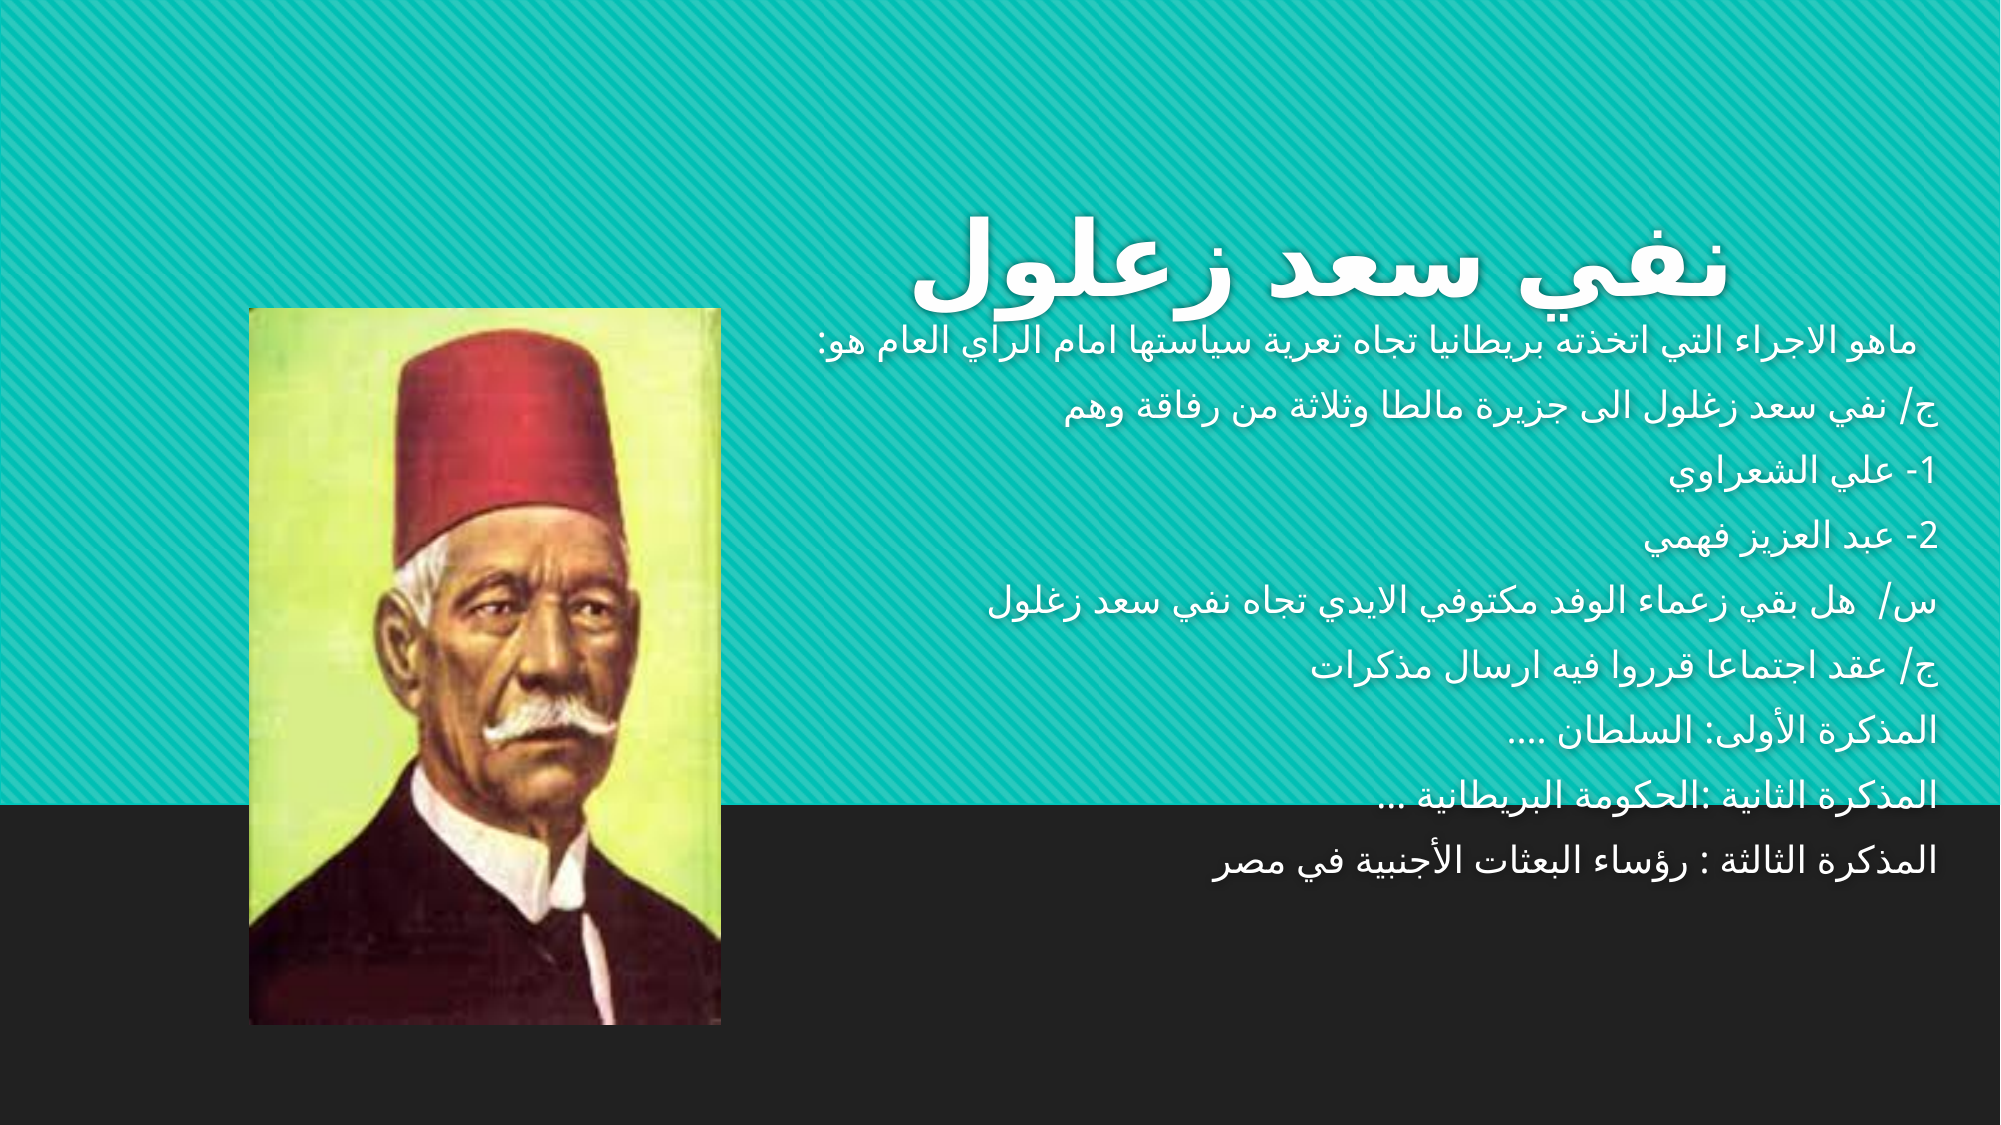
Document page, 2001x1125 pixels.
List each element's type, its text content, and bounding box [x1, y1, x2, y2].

title نفي سعد زعلول [249, 184, 1750, 306]
picture [249, 308, 721, 1025]
subtitle ماهو الاجراء التي اتخذته بريطانيا تجاه تعرية سياستها امام الراي العام هو: ج/ نفي سعد زغلول الى جزيرة مالطا وثلاثة من رفاقة وهم 1- علي الشعراوي 2- عبد العزيز فهمي س/ هل بقي زعماء الوفد مكتوفي الايدي تجاه نفي سعد زغلول ج/ عقد اجتماعا قرروا فيه ارسال مذكرات المذكرة الأولى: السلطان .... المذكرة الثانية :الحكومة البريطانية ... المذكرة الثالثة : رؤساء البعثات الأجنبية في مصر [249, 308, 1955, 1069]
